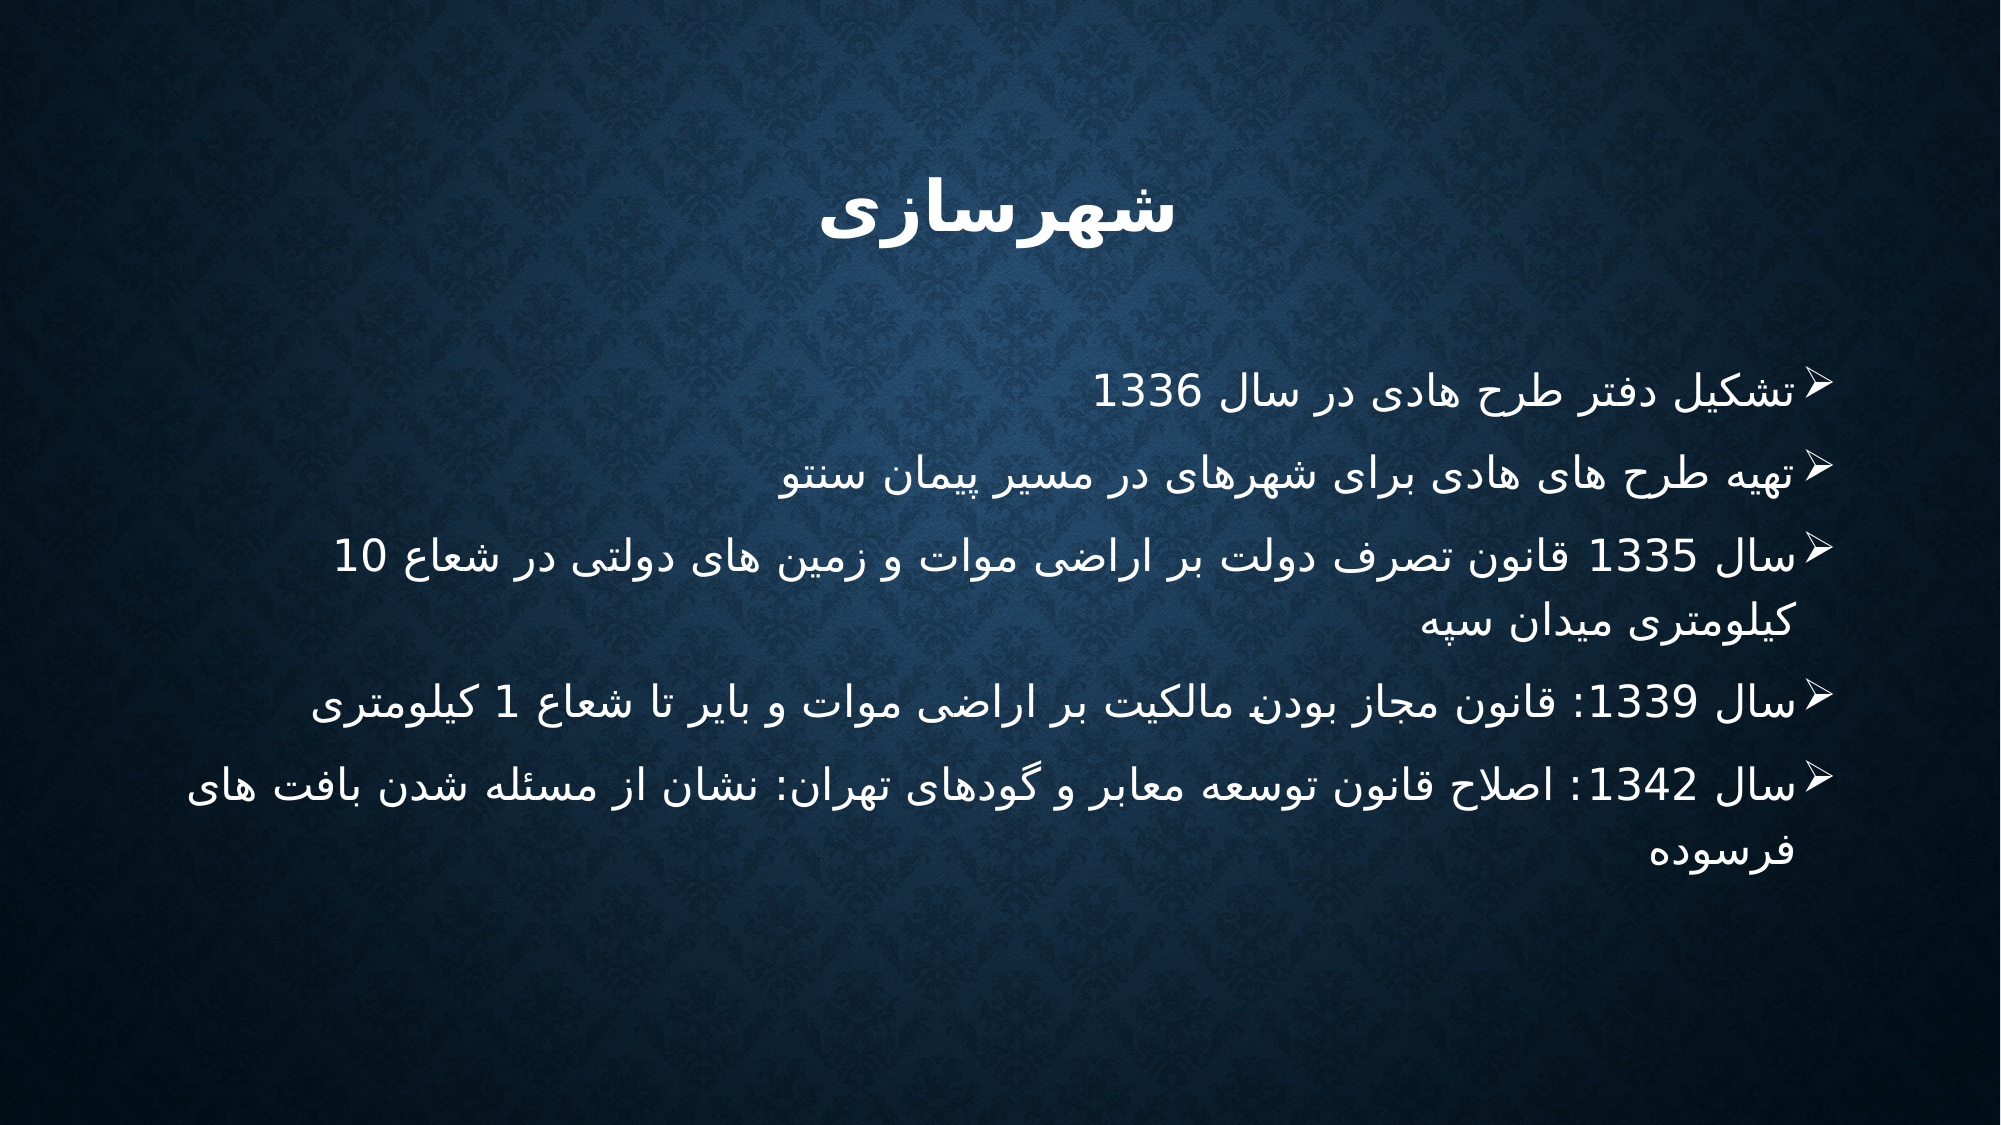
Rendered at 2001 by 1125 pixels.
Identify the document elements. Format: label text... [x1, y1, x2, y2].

title شهرسازی [149, 99, 1849, 318]
list تشکیل دفتر طرح هادی در سال 1336 تهیه طرح های هادی برای شهرهای در مسیر پیمان سنتو سال 1335 قانون تصرف دولت بر اراضی موات و زمین های دولتی در شعاع 10 کیلومتری میدان سپه سال 1339: قانون مجاز بودن مالکیت بر اراضی موات و بایر تا شعاع 1 کیلومتری سال 1342: اصلاح قانون توسعه معابر و گودهای تهران: نشان از مسئله شدن بافت های فرسوده [149, 343, 1849, 950]
